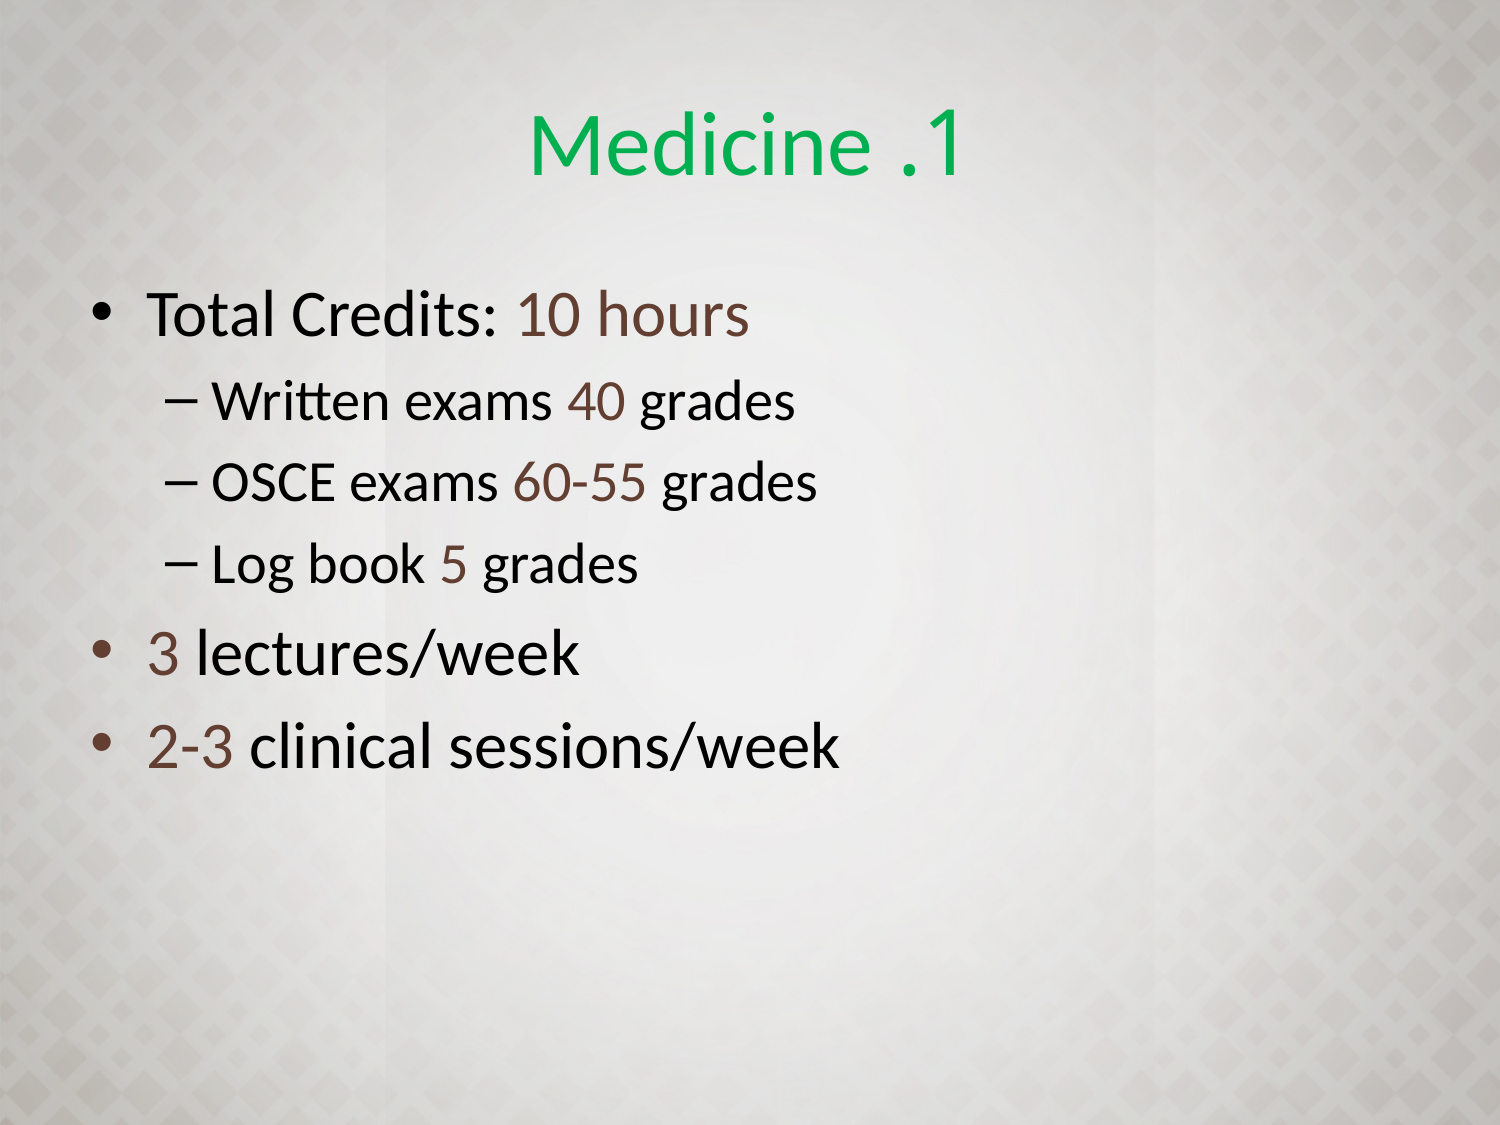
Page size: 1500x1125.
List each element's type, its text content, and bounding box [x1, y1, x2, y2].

picture [0, 0, 1500, 1125]
list Total Credits: 10 hours Written exams 40 grades OSCE exams 60-55 grades Log book 5 grades 3 lectures/week 2-3 clinical sessions/week [75, 262, 1425, 1005]
title 1. Medicine [75, 45, 1425, 233]
